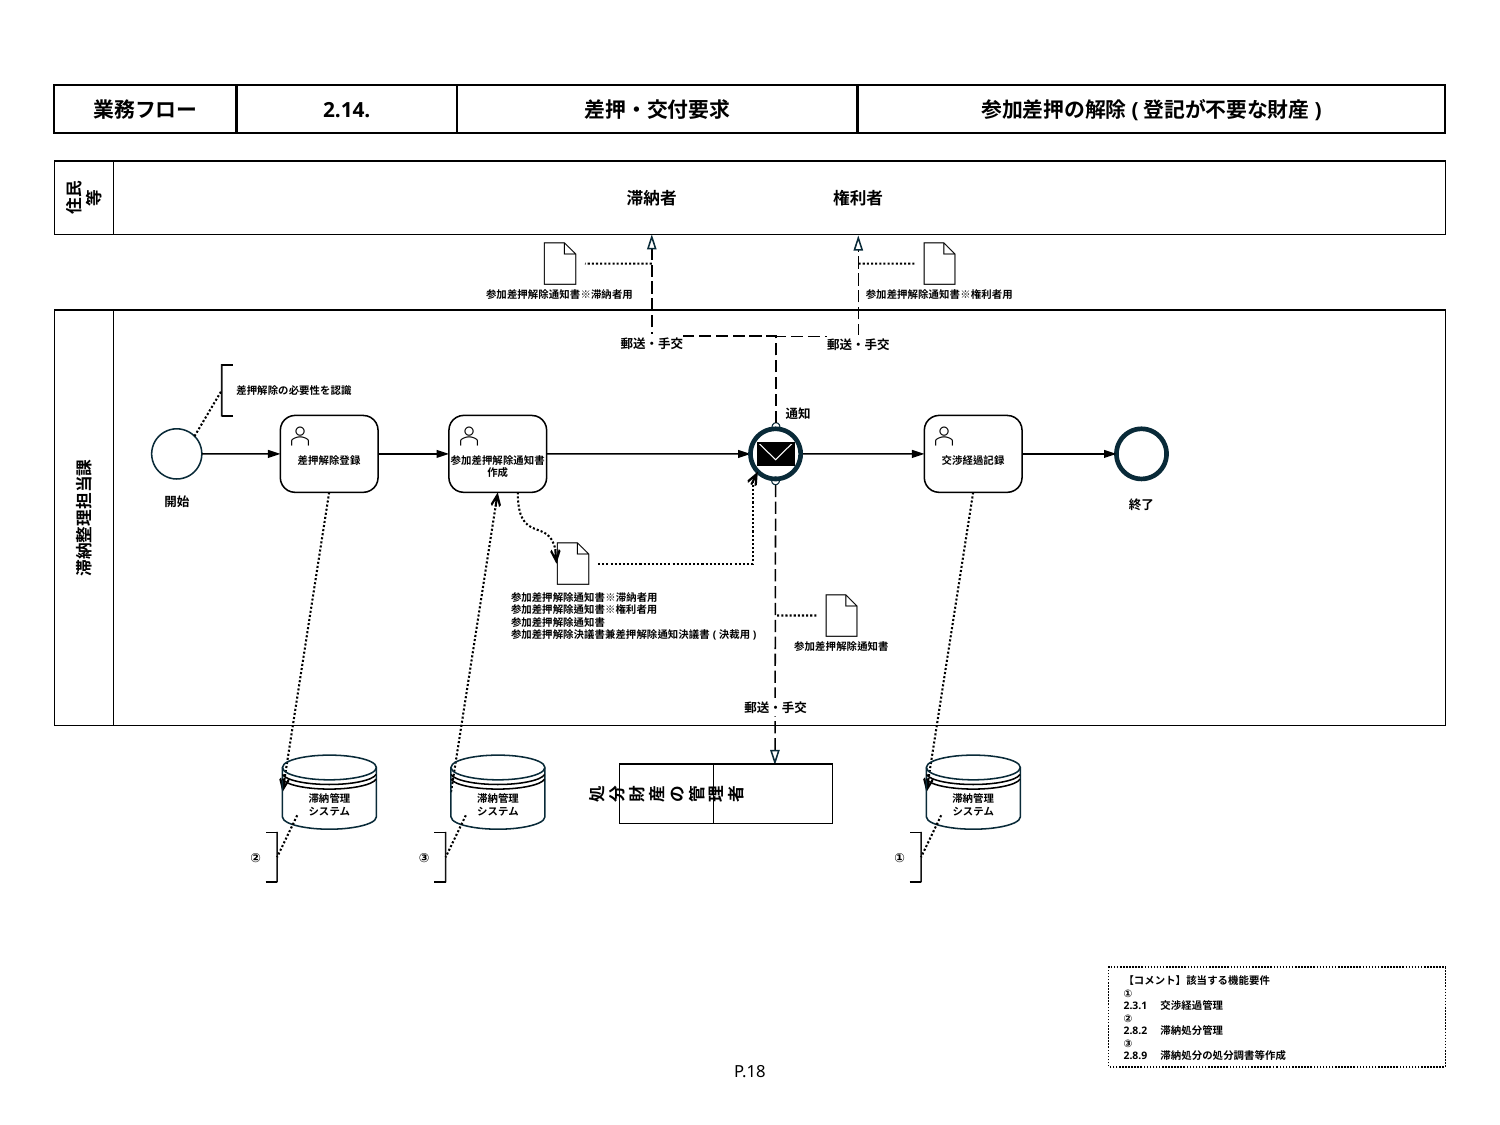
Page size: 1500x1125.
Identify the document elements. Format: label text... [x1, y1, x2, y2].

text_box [53, 160, 1447, 236]
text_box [478, 237, 653, 328]
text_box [594, 236, 916, 309]
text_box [749, 428, 802, 480]
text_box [281, 754, 377, 830]
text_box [53, 309, 1447, 727]
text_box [925, 754, 1021, 830]
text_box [817, 814, 942, 883]
slide_number P.18 [581, 1042, 919, 1103]
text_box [597, 471, 759, 565]
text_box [279, 437, 379, 493]
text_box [173, 814, 298, 883]
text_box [923, 414, 1023, 493]
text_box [857, 237, 1022, 328]
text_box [341, 814, 467, 883]
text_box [448, 414, 548, 493]
text_box 【コメント】該当する機能要件 ① 2.3.1 交渉経過管理 ② 2.8.2 滞納処分管理 ③ 2.8.9 滞納処分の処分調書等作成 [1107, 966, 1447, 1068]
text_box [759, 589, 924, 680]
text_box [450, 754, 546, 830]
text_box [53, 84, 1447, 134]
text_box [193, 364, 401, 437]
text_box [495, 491, 599, 631]
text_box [619, 763, 834, 825]
